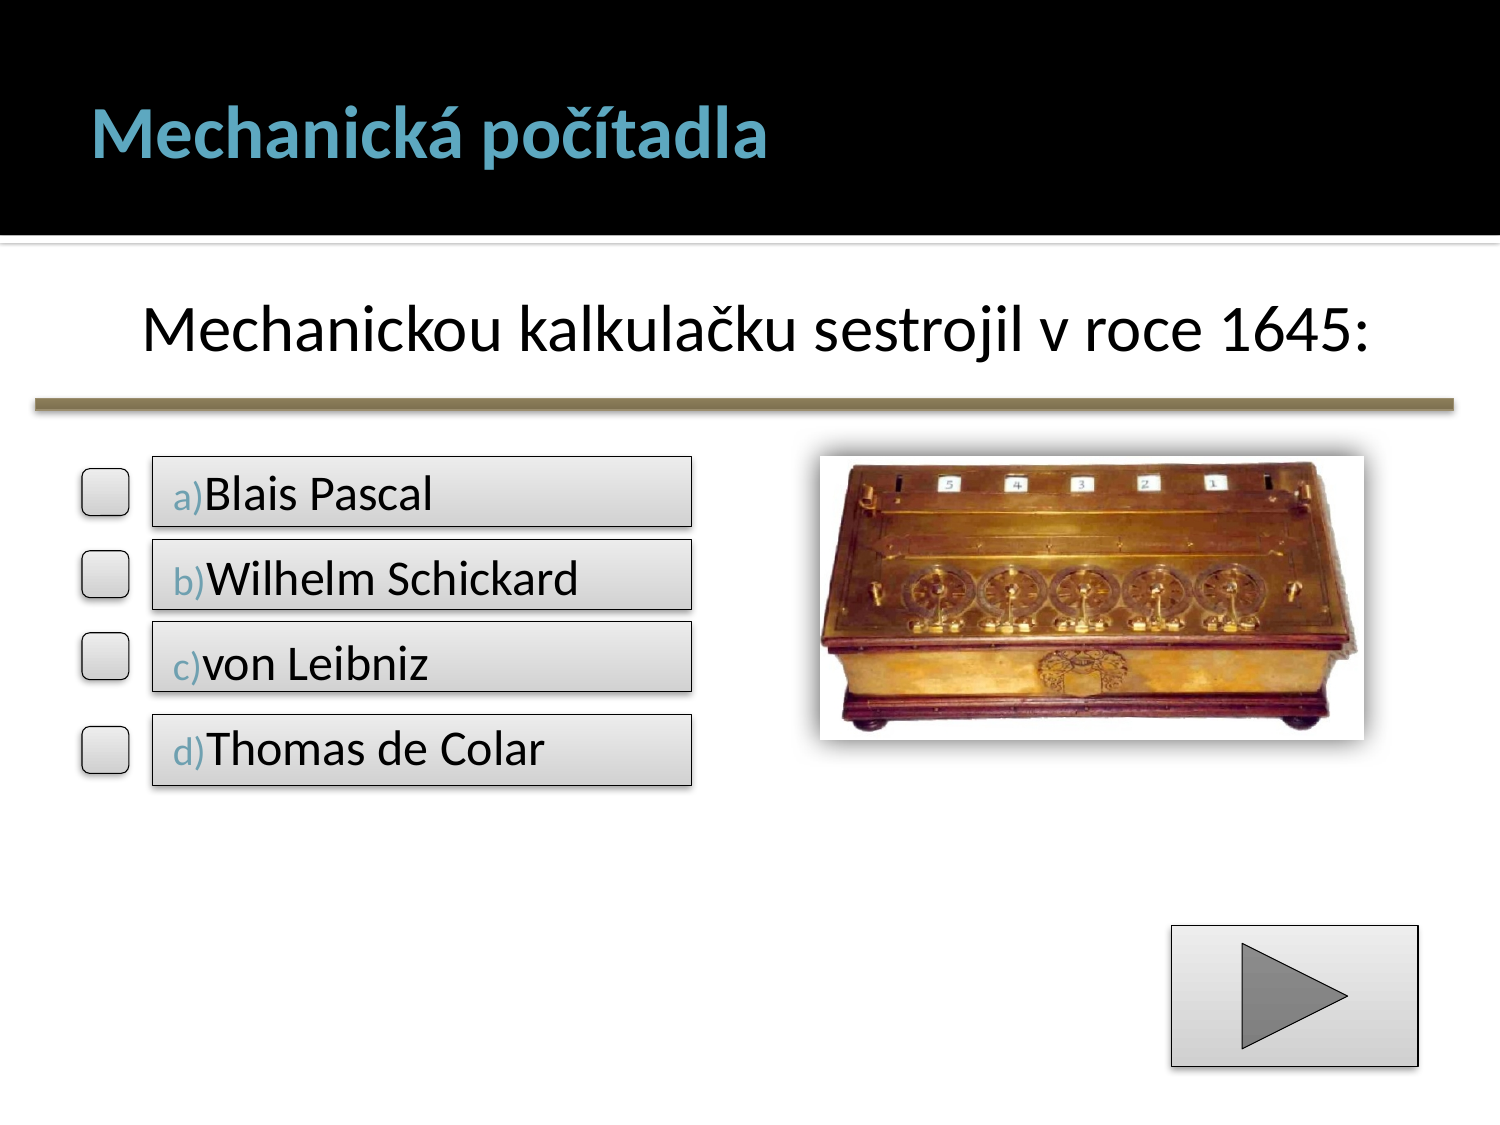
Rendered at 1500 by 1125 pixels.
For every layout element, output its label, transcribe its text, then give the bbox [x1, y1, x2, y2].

text_box [152, 714, 163, 786]
text_box [81, 468, 130, 517]
text_box [1171, 925, 1419, 1067]
text_box [152, 539, 163, 610]
picture [820, 456, 1364, 740]
text_box Blais Pascal Wilhelm Schickard von Leibniz Thomas de Colar [163, 445, 703, 1055]
text_box [35, 398, 1454, 411]
text_box [152, 621, 163, 692]
text_box [152, 456, 163, 527]
title Mechanická počítadla [75, 25, 1425, 231]
list Mechanickou kalkulačku sestrojil v roce 1645: [75, 269, 1425, 389]
text_box [81, 550, 130, 599]
text_box [81, 725, 130, 774]
text_box [81, 632, 130, 681]
